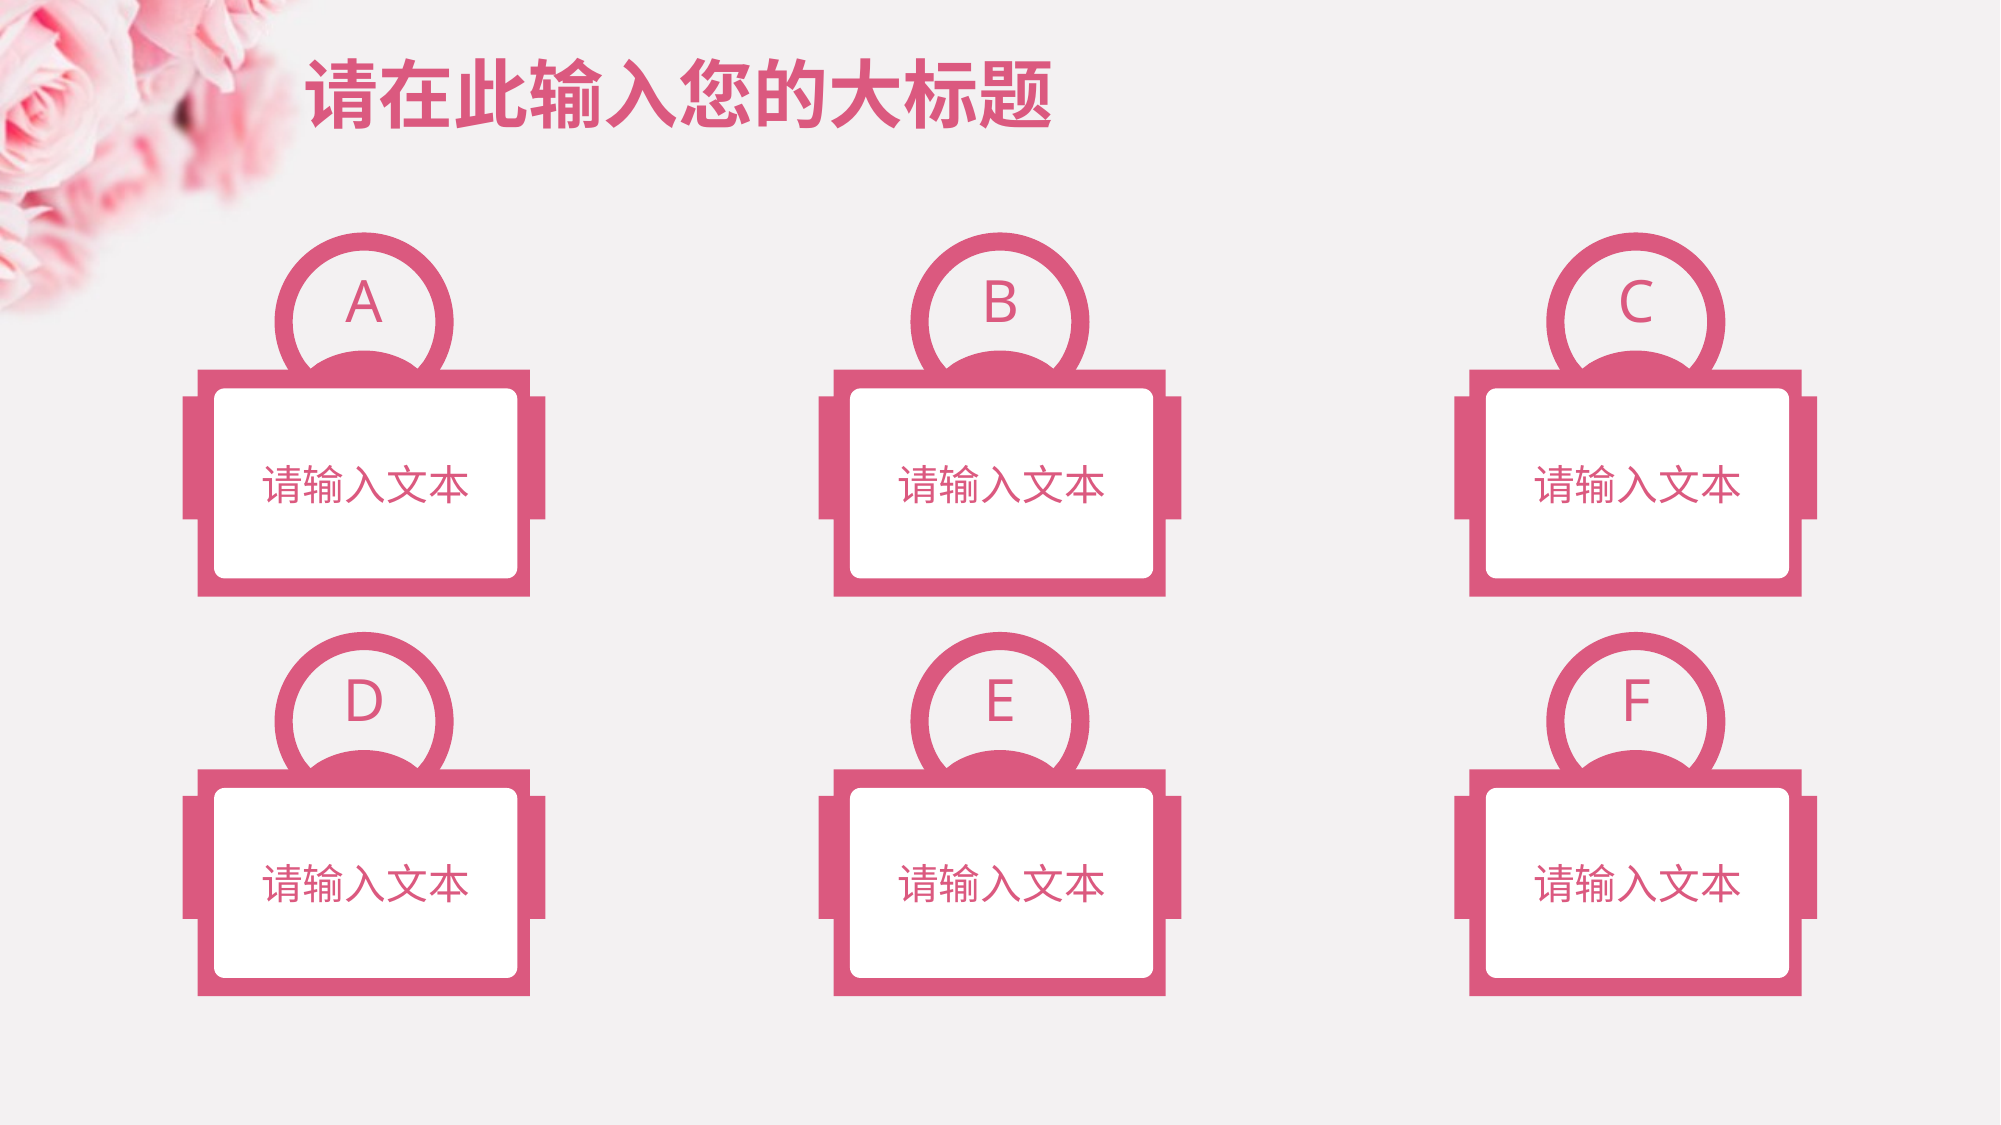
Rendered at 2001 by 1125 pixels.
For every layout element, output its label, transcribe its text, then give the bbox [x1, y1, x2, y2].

text_box 请输入文本 [212, 786, 519, 979]
text_box E [909, 630, 1091, 769]
text_box [818, 369, 1182, 597]
text_box [182, 369, 546, 597]
text_box A [273, 231, 455, 369]
text_box B [909, 231, 1091, 369]
text_box 请输入文本 [848, 387, 1155, 580]
text_box F [1545, 630, 1727, 769]
text_box C [1545, 231, 1727, 369]
text_box [182, 769, 546, 997]
picture [0, 0, 2000, 1125]
text_box D [273, 630, 455, 769]
text_box 请输入文本 [1484, 786, 1791, 979]
title 请在此输入您的大标题 [288, 16, 1876, 182]
text_box [1454, 769, 1818, 997]
text_box 请输入文本 [1484, 387, 1791, 580]
text_box 请输入文本 [848, 786, 1155, 979]
text_box [1454, 369, 1818, 597]
text_box 请输入文本 [212, 387, 519, 580]
text_box [818, 769, 1182, 997]
